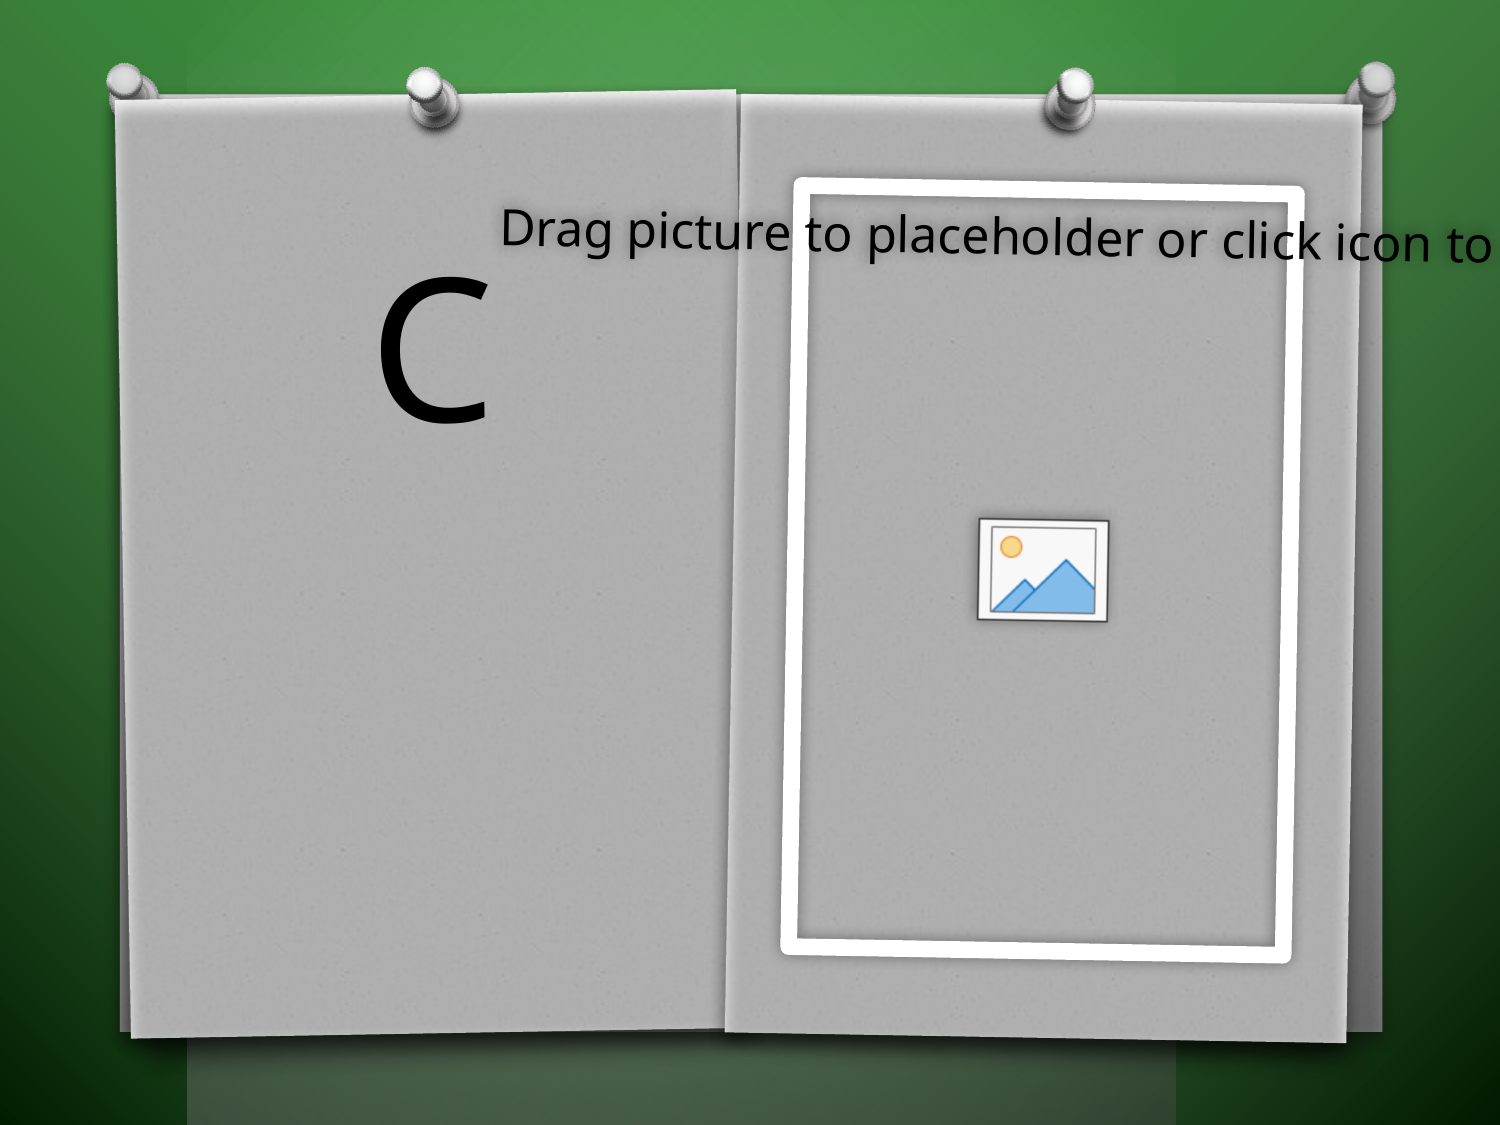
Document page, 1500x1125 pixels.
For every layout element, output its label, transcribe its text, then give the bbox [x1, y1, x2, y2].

picture [375, 33, 497, 157]
title C [179, 222, 687, 475]
picture [1016, 41, 1138, 162]
picture [803, 197, 1282, 943]
